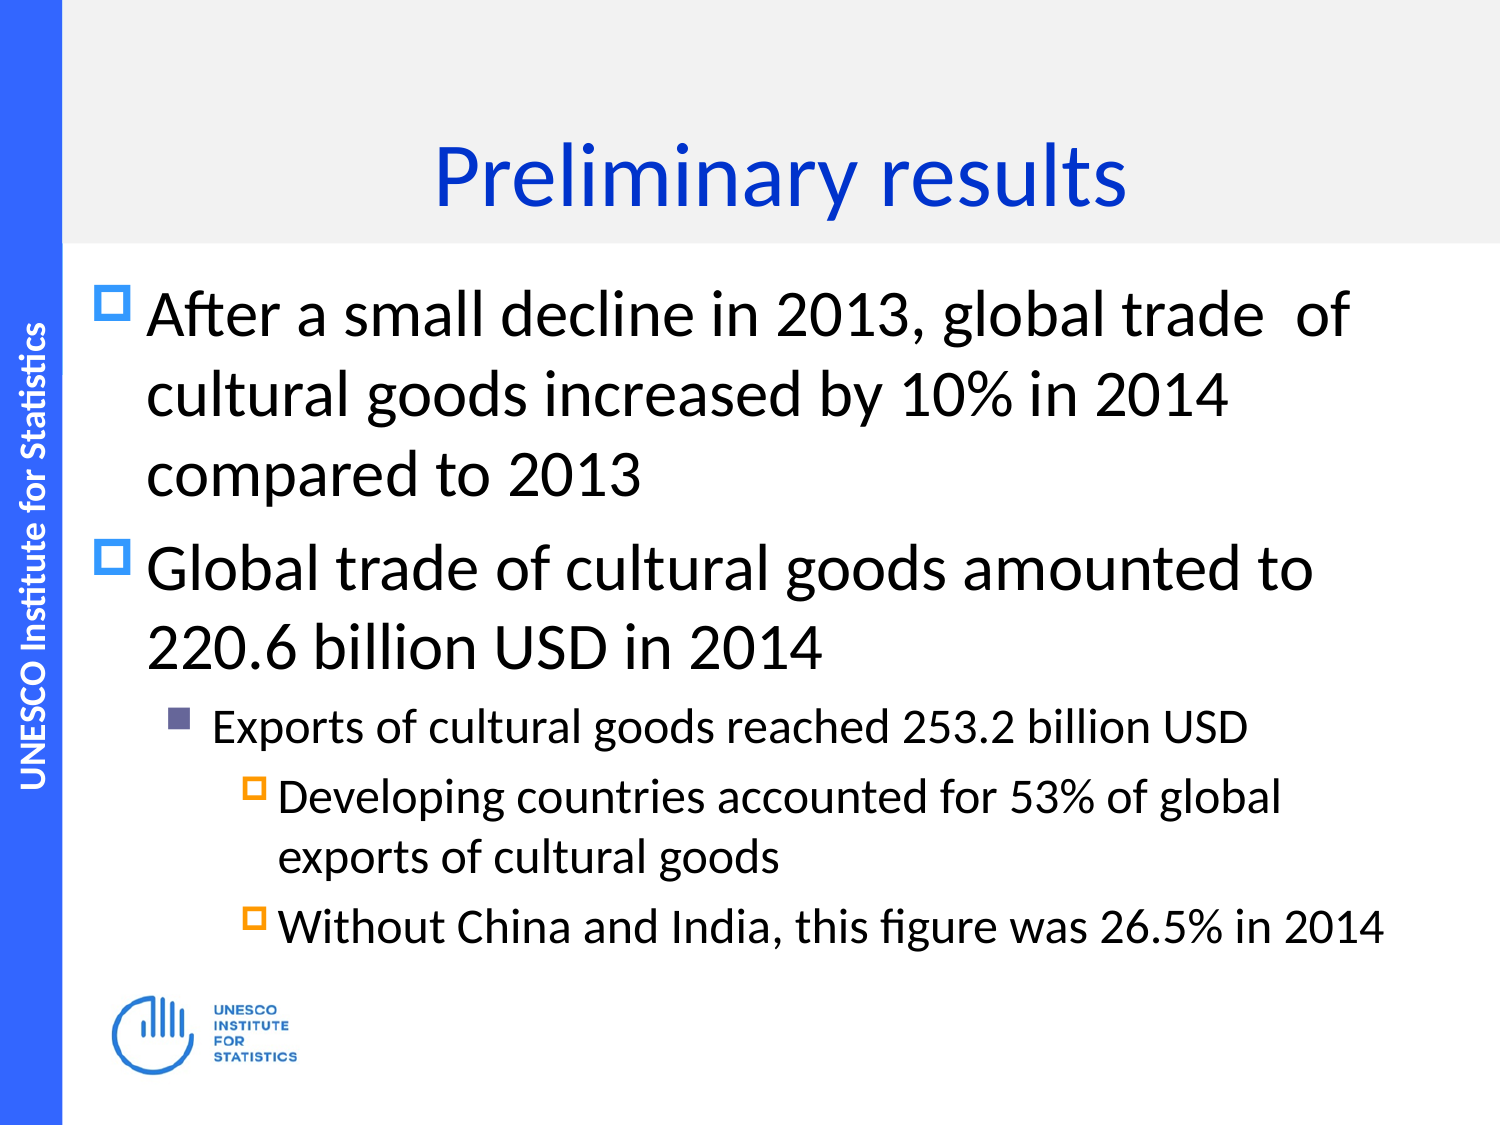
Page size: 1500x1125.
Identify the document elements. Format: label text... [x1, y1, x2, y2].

picture [70, 964, 338, 1106]
list After a small decline in 2013, global trade of cultural goods increased by 10% in 2014 compared to 2013 Global trade of cultural goods amounted to 220.6 billion USD in 2014 Exports of cultural goods reached 253.2 billion USD Developing countries accounted for 53% of global exports of cultural goods Without China and India, this figure was 26.5% in 2014 [75, 262, 1425, 1006]
title Preliminary results [75, 45, 1488, 233]
